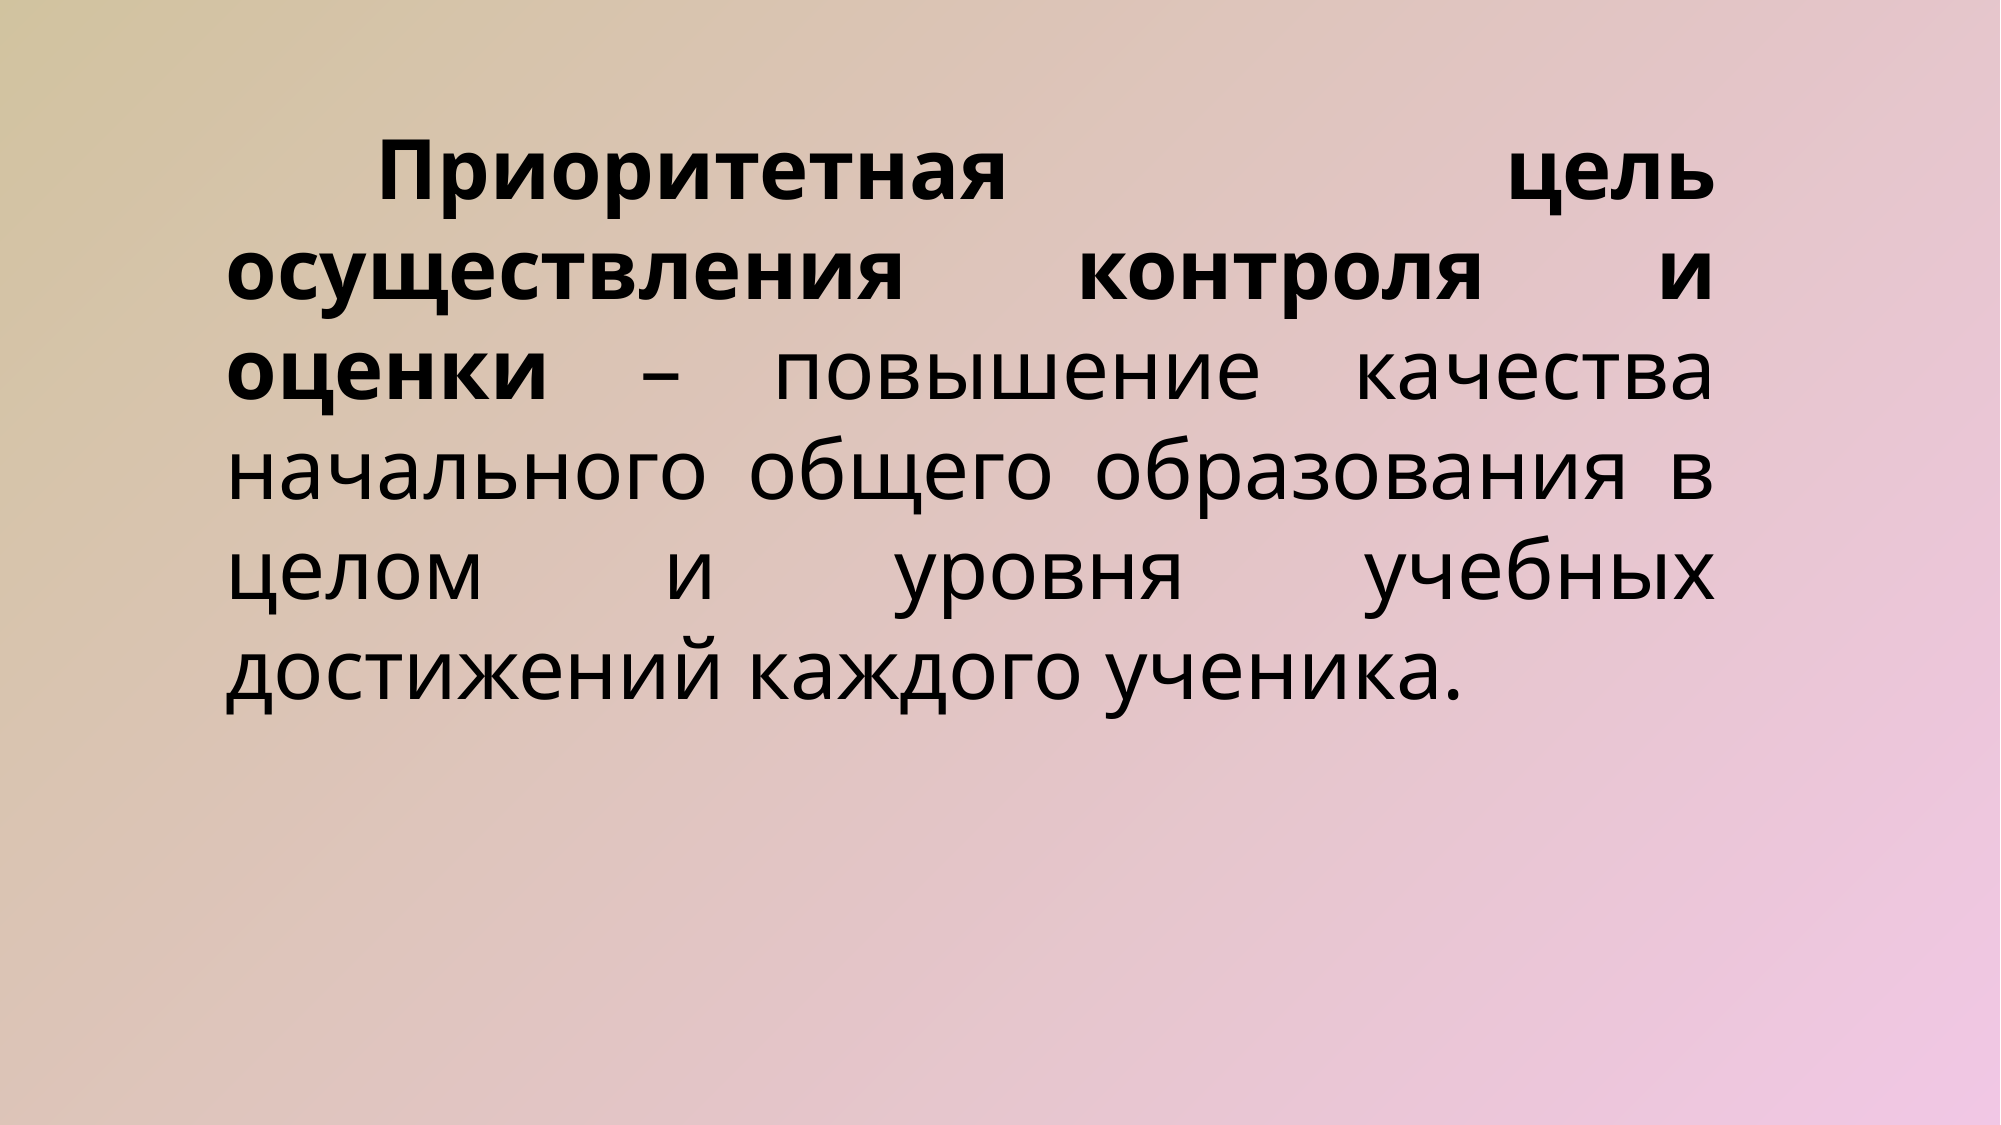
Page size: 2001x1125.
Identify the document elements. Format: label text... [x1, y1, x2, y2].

list Приоритетная цель осуществления контроля и оценки – повышение качества начального общего образования в целом и уровня учебных достижений каждого ученика. [210, 108, 1732, 999]
